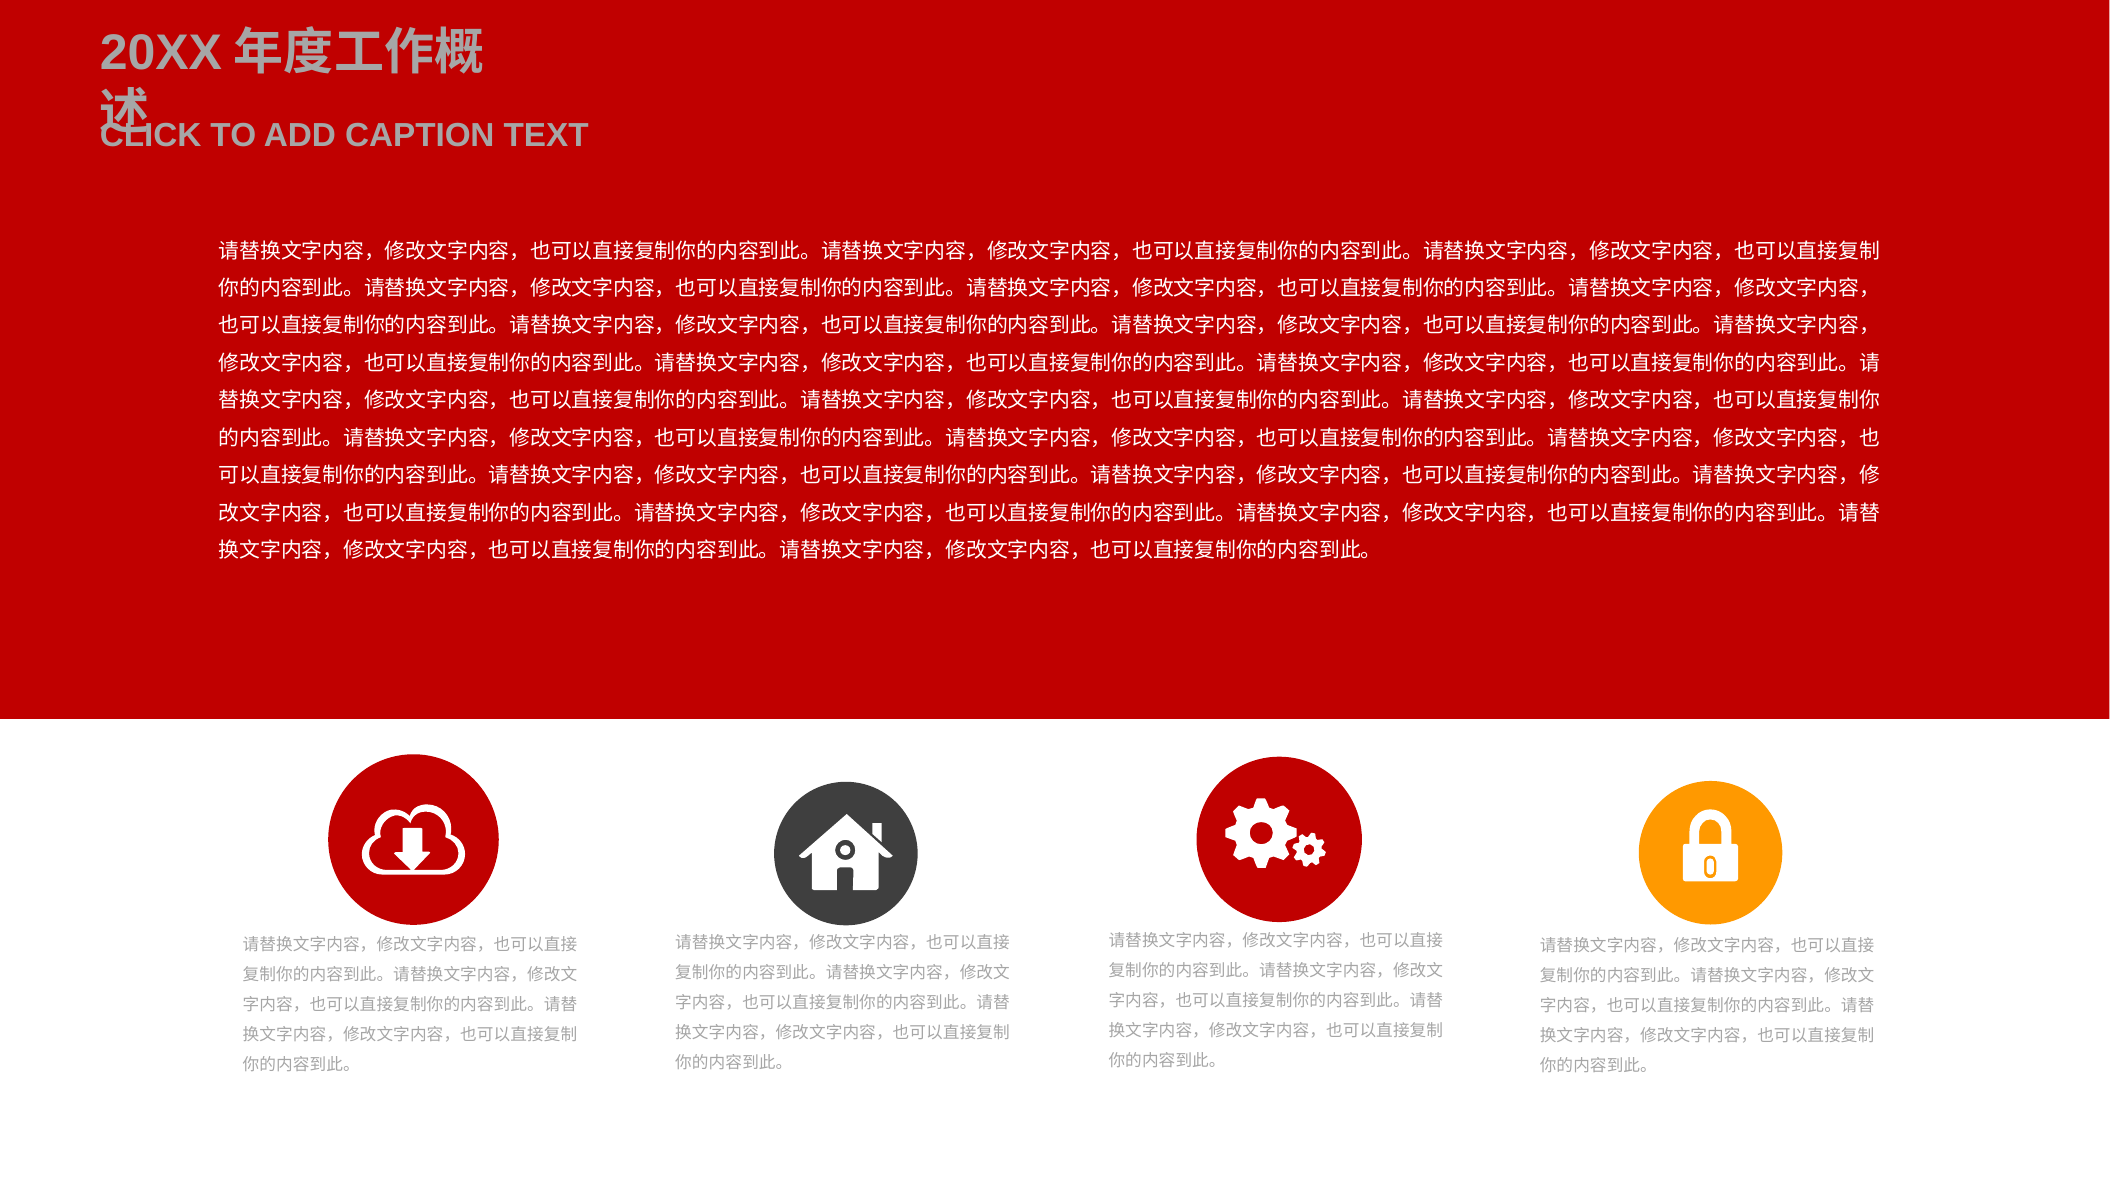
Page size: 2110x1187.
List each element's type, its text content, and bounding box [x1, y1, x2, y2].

text_box CLICK TO ADD CAPTION TEXT [99, 113, 629, 154]
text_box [1108, 756, 1450, 1072]
text_box 20XX年度工作概述 [99, 19, 534, 113]
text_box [675, 781, 1017, 1074]
text_box [0, 0, 2110, 720]
text_box 请替换文字内容，修改文字内容，也可以直接复制你的内容到此。请替换文字内容，修改文字内容，也可以直接复制你的内容到此。请替换文字内容，修改文字内容，也可以直接复制你的内容到此。请替换文字内容，修改文字内容，也可以直接复制你的内容到此。请替换文字内容，修改文字内容，也可以直接复制你的内容到此。请替换文字内容，修改文字内容，也可以直接复制你的内容到此。请替换文字内容，修改文字内容，也可以直接复制你的内容到此。请替换文字内容，修改文字内容，也可以直接复制你的内容到此。请替换文字内容，修改文字内容，也可以直接复制你的内容到此。请替换文字内容，修改文字内容，也可以直接复制你的内容到此。请替换文字内容，修改文字内容，也可以直接复制你的内容到此。请替换文字内容，修改文字内容，也可以直接复制你的内容到此。请替换文字内容，修改文字内容，也可以直接复制你的内容到此。请替换文字内容，修改文字内容，也可以直接复制你的内容到此。请替换文字内容，修改文字内容，也可以直接复制你的内容到此。请替换文字内容，修改文字内容，也可以直接复制你的内容到此。请替换文字内容，修改文字内容，也可以直接复制你的内容到此。请替换文字内容，修改文字内容，也可以直接复制你的内容到此。请替换文字内容，修改文字内容，也可以直接复制你的内容到此。请替换文字内容，修改文字内容，也可以直接复制你的内容到此。请替换文字内容，修改文字内容，也可以直接复制你的内容到此。请替换文字内容，修改文字内容，也可以直接复制你的内容到此。请替换文字内容，修改文字内容，也可以直接复制你的内容到此。请替换文字内容，修改文字内容，也可以直接复制你的内容到此。 [218, 224, 1891, 562]
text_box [1539, 780, 1882, 1077]
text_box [242, 754, 585, 1076]
